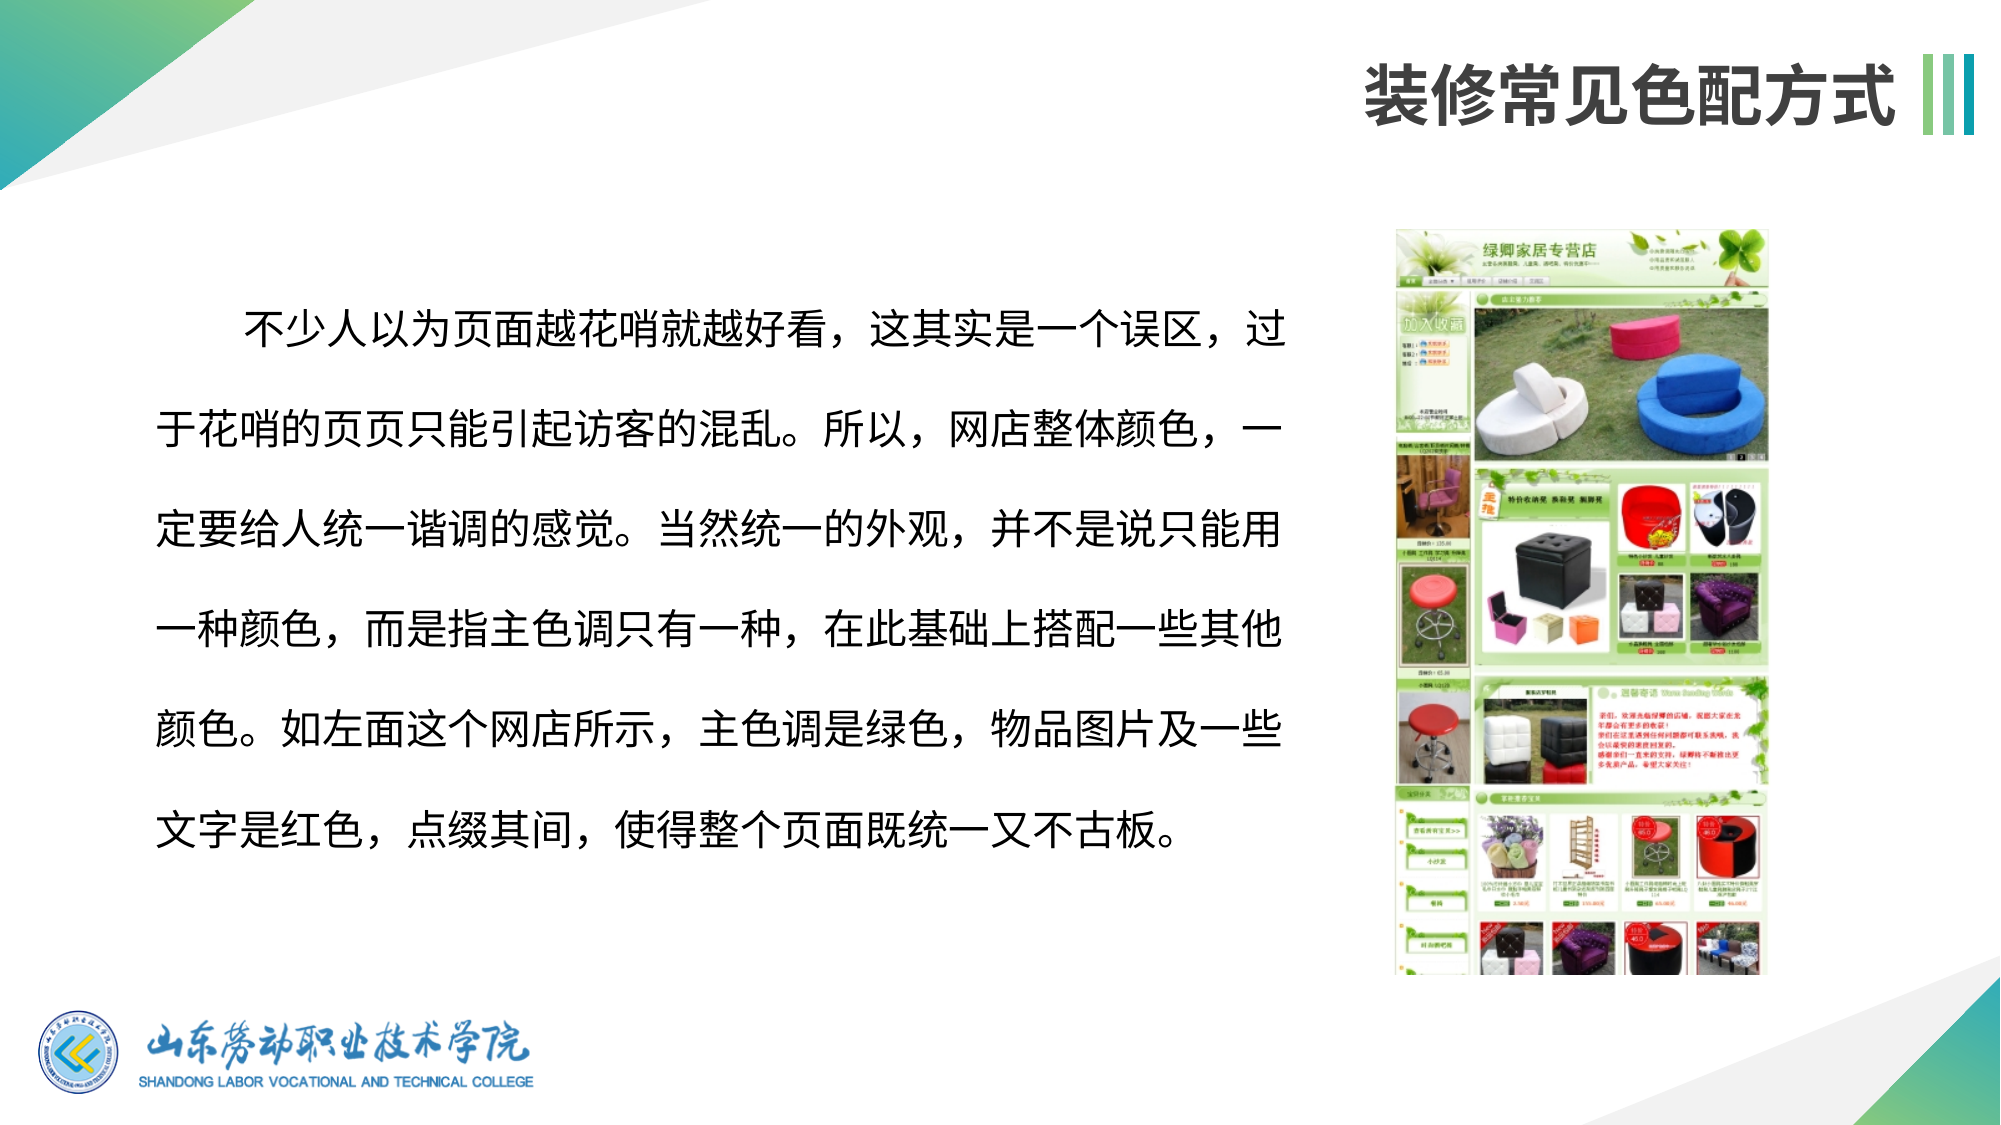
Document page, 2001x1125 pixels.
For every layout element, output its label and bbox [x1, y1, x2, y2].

text_box [0, 0, 2000, 1125]
picture [1390, 229, 1774, 975]
text_box [1928, 54, 1969, 136]
picture [38, 1010, 550, 1094]
